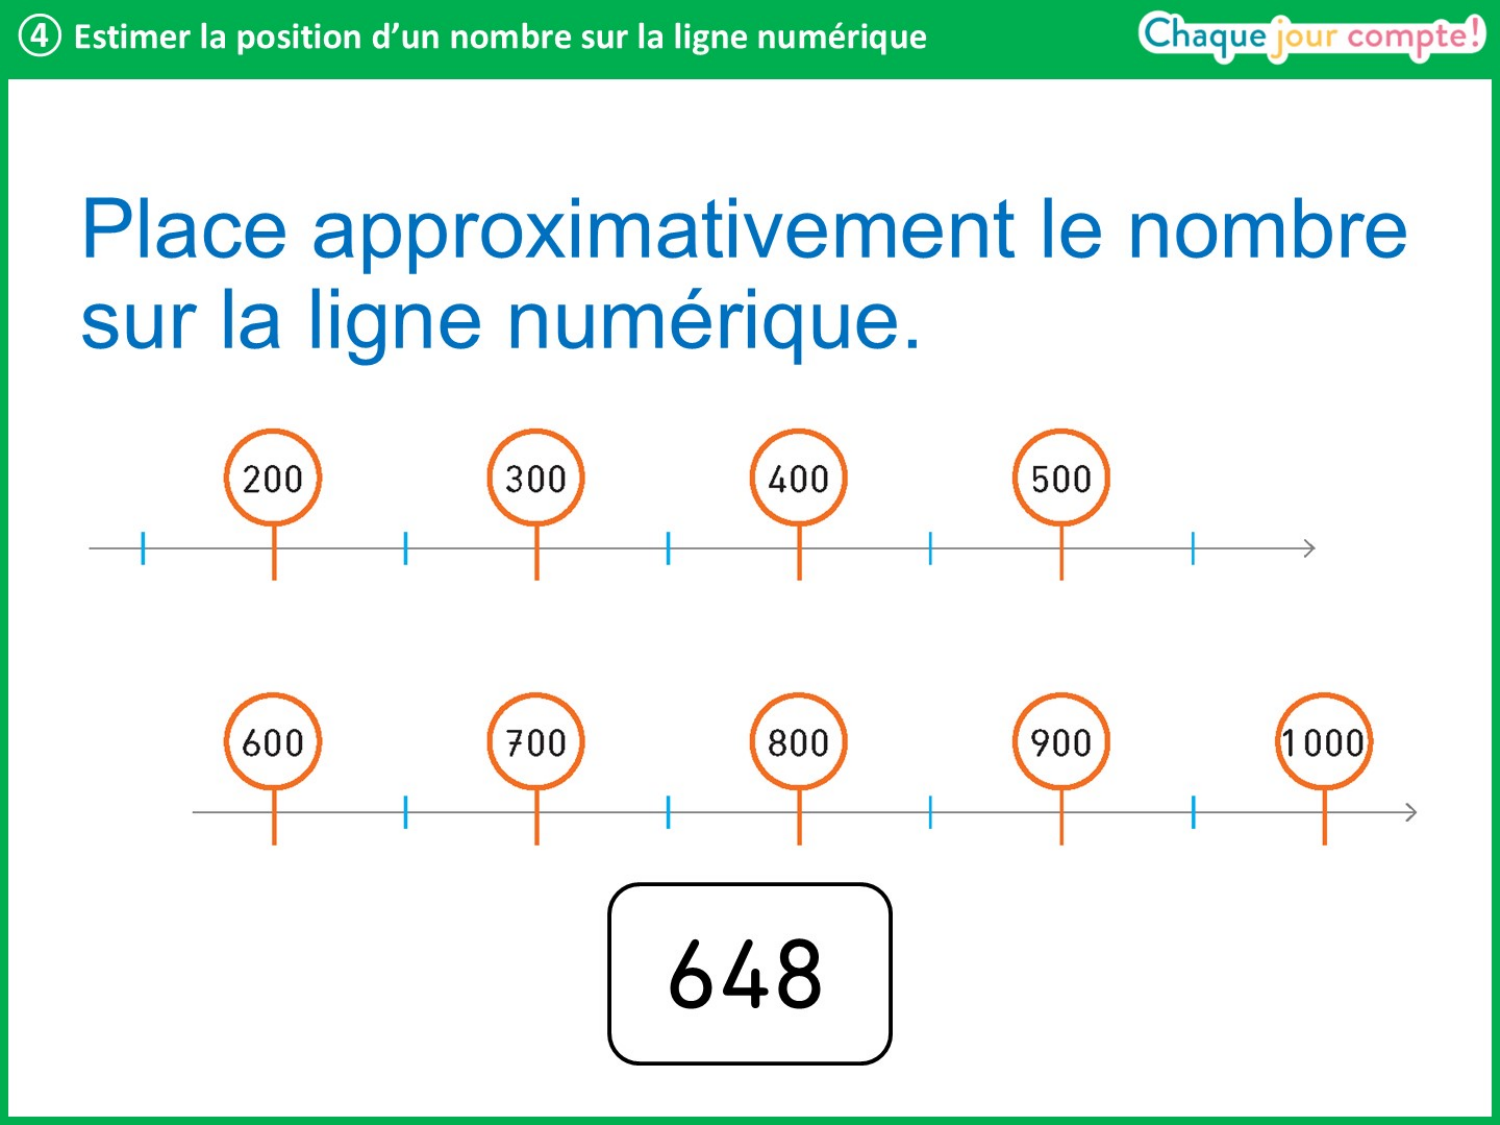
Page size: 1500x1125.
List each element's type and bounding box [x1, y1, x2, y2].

list [0, 0, 1500, 1125]
